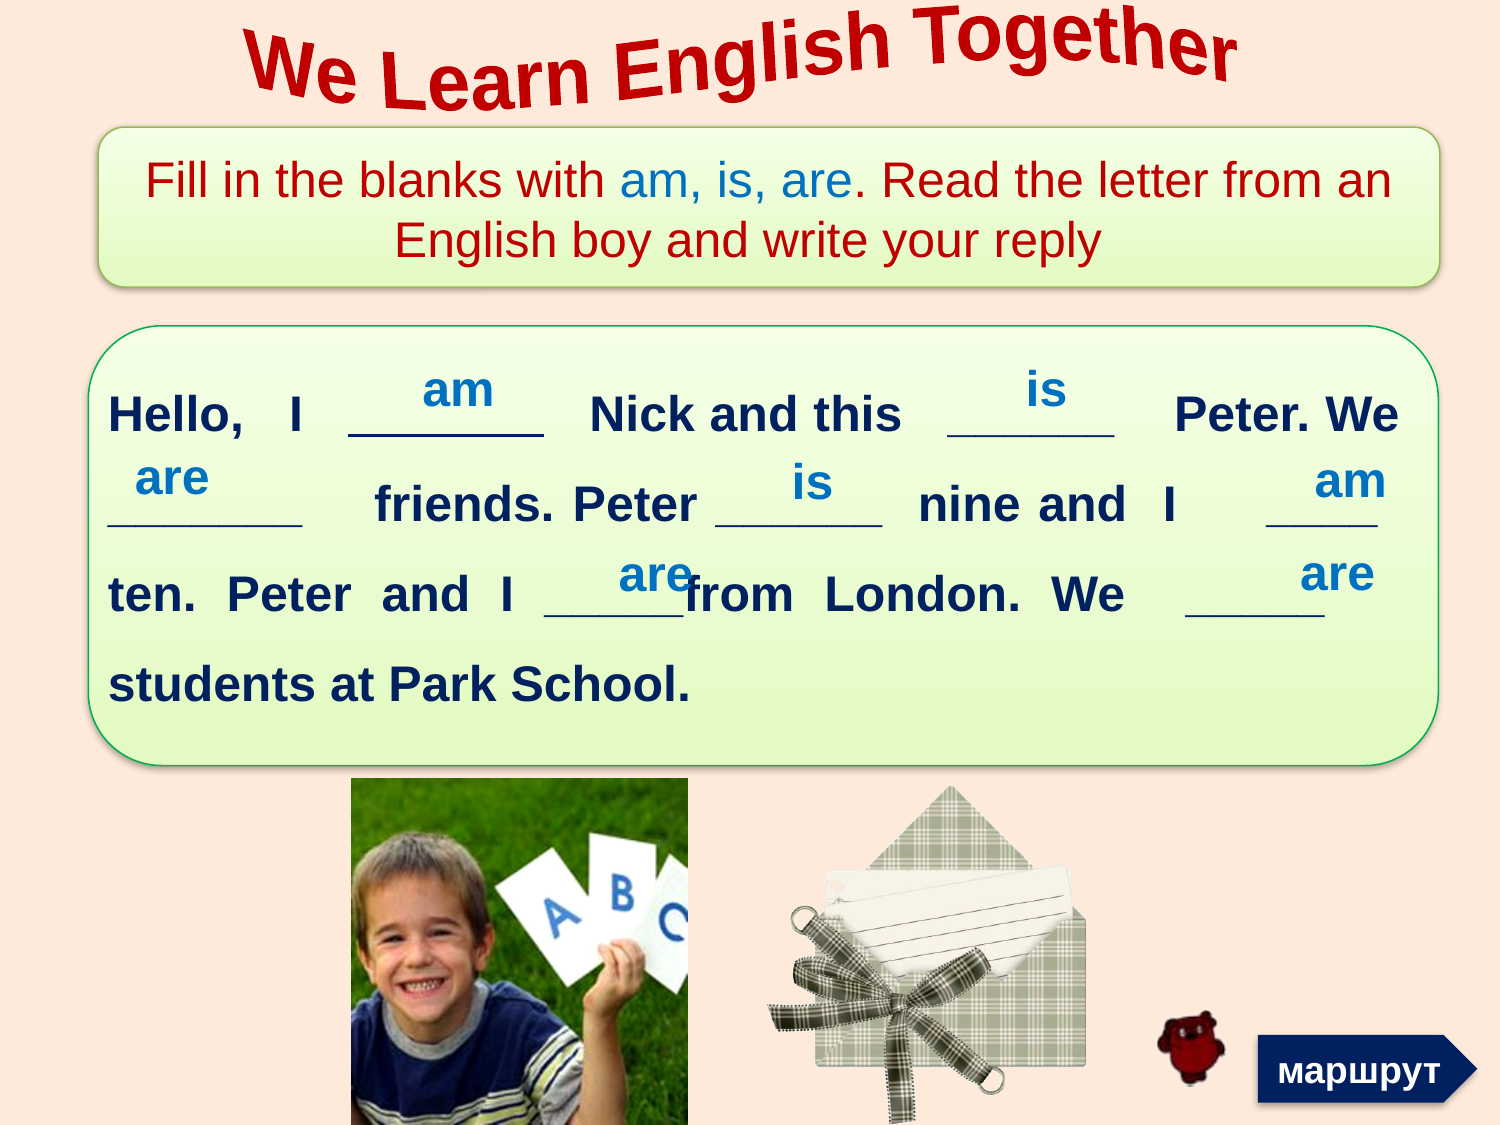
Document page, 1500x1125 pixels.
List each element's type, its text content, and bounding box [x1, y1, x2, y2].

text_box Hello, I Nick and this ______ Peter. We _______ friends. Peter ______ nine and I ____ ten. Peter and I _____from London. We _____ students at Park School. [93, 343, 1430, 787]
text_box Fill in the blanks with am, is, are. Read the letter from an English boy and write your reply [97, 126, 1441, 288]
text_box am [407, 349, 521, 424]
picture [766, 785, 1086, 1125]
picture [1153, 1009, 1231, 1087]
picture [350, 778, 688, 1125]
text_box [113, 325, 1414, 343]
text_box are [1285, 532, 1400, 608]
text_box are [120, 436, 281, 512]
text_box are [603, 533, 719, 609]
text_box маршрут [1255, 1032, 1480, 1105]
text_box am [1294, 439, 1407, 515]
text_box [1430, 363, 1440, 728]
text_box [87, 371, 93, 721]
text_box is [741, 442, 884, 518]
text_box is [935, 349, 1086, 424]
